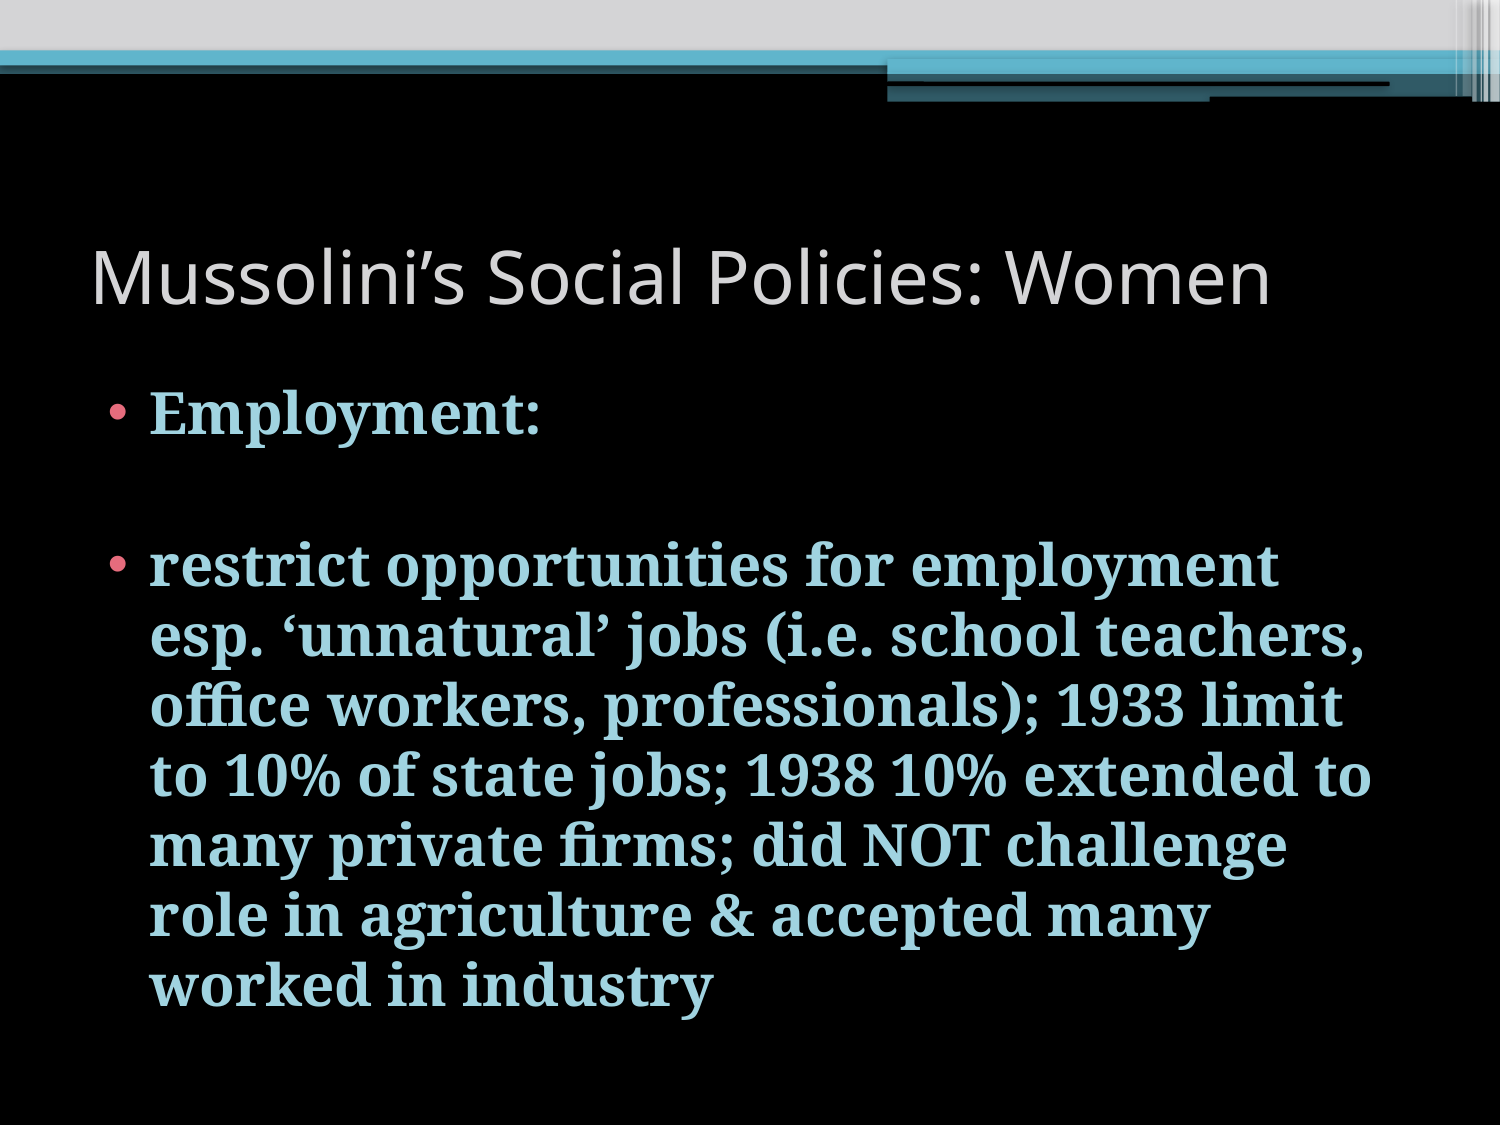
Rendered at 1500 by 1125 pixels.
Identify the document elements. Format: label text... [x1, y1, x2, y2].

title Mussolini’s Social Policies: Women [75, 187, 1425, 363]
list Employment: restrict opportunities for employment esp. ‘unnatural’ jobs (i.e. school teachers, office workers, professionals); 1933 limit to 10% of state jobs; 1938 10% extended to many private firms; did NOT challenge role in agriculture & accepted many worked in industry [75, 368, 1425, 1079]
